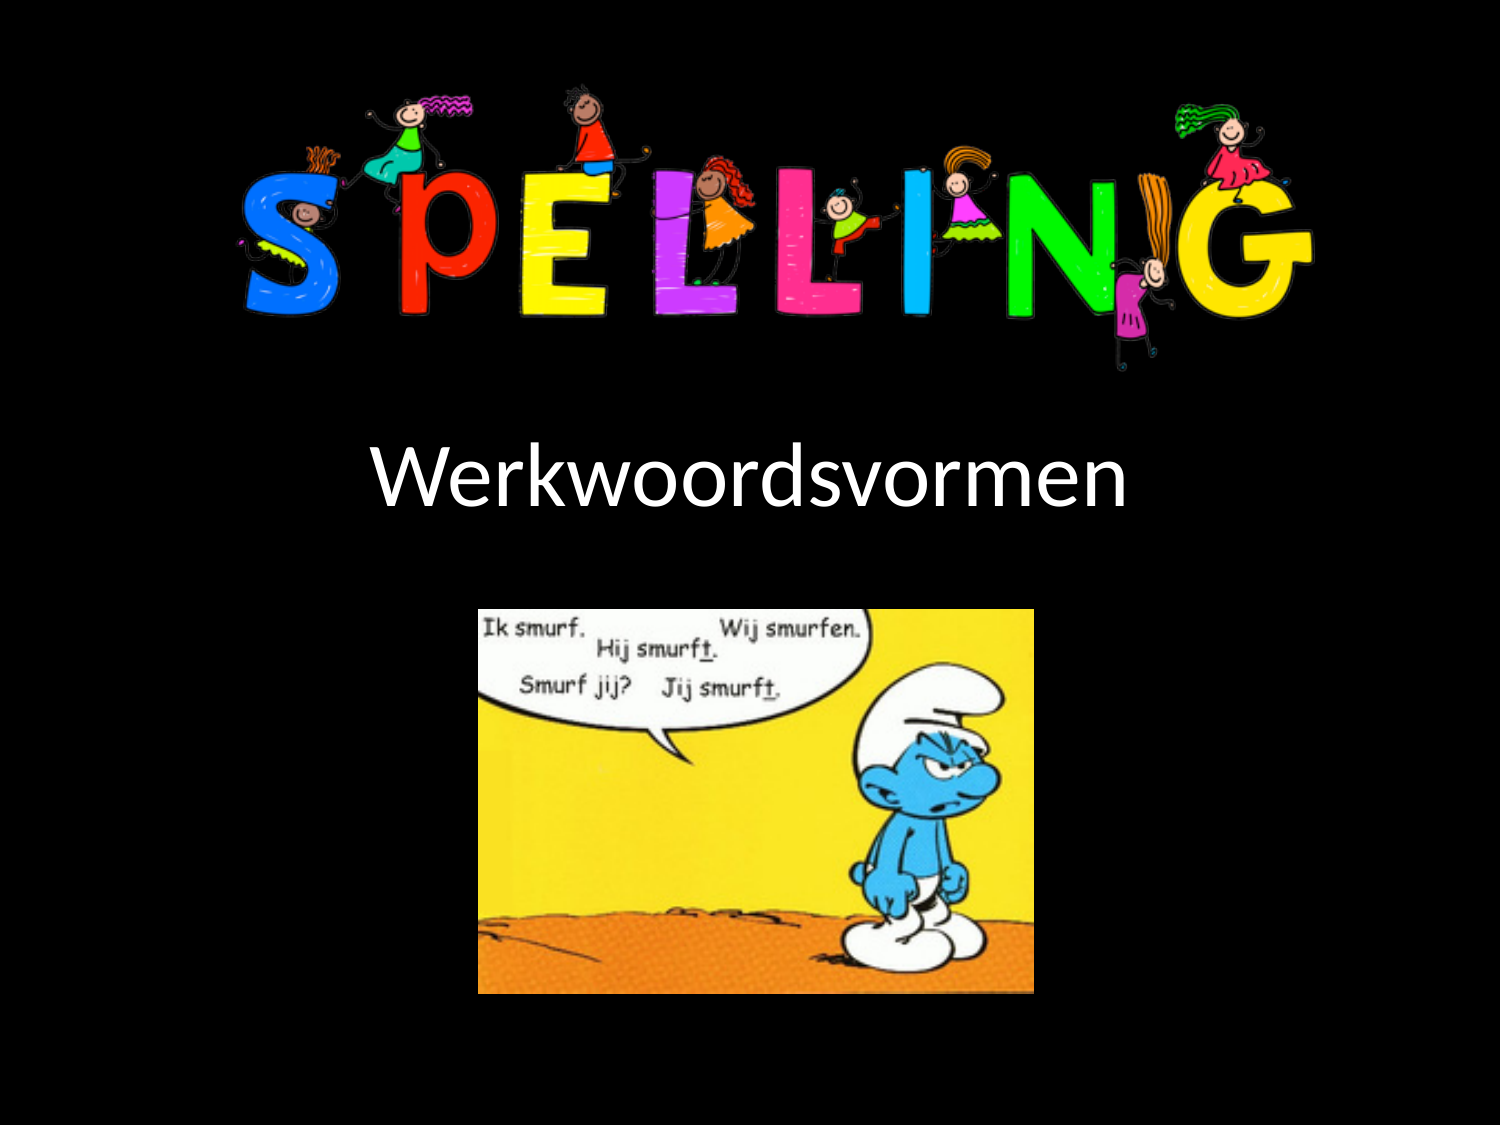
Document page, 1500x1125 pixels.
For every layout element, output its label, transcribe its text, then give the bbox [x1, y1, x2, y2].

title Werkwoordsvormen [112, 349, 1388, 591]
picture [478, 609, 1034, 995]
picture [229, 77, 1325, 384]
